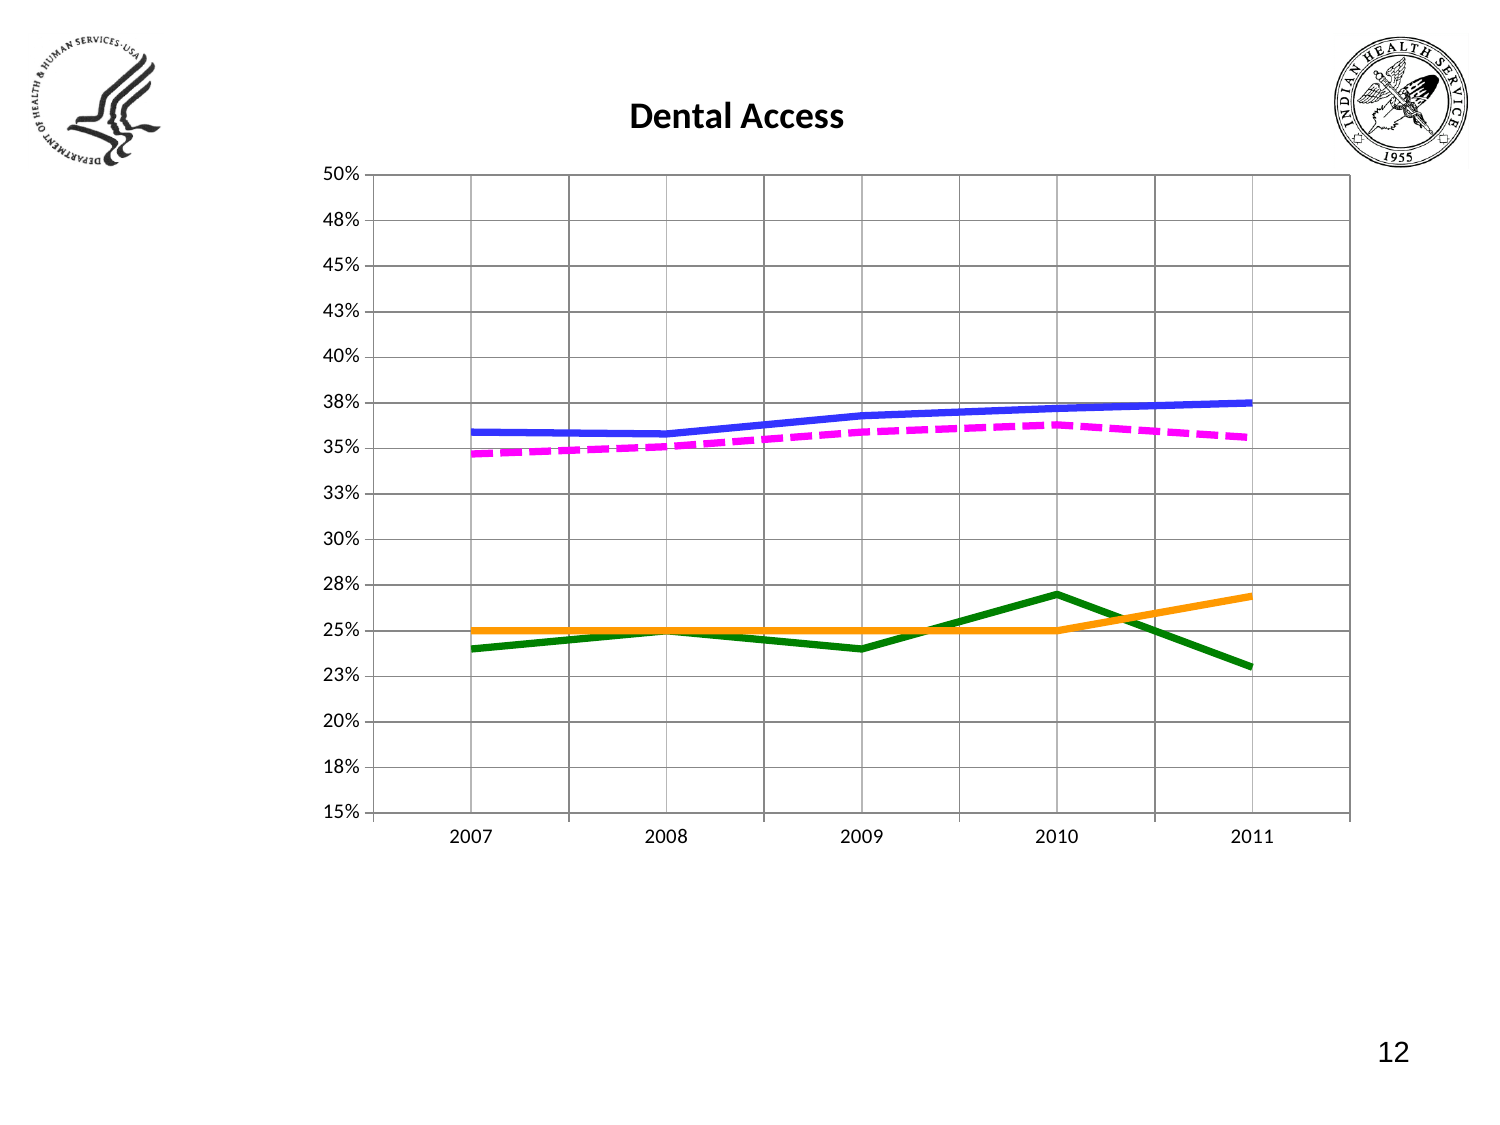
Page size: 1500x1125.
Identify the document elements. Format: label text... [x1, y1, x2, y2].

picture [28, 33, 164, 169]
chart [87, 62, 1388, 1001]
picture [1333, 33, 1469, 169]
slide_number 12 [1074, 1025, 1425, 1104]
